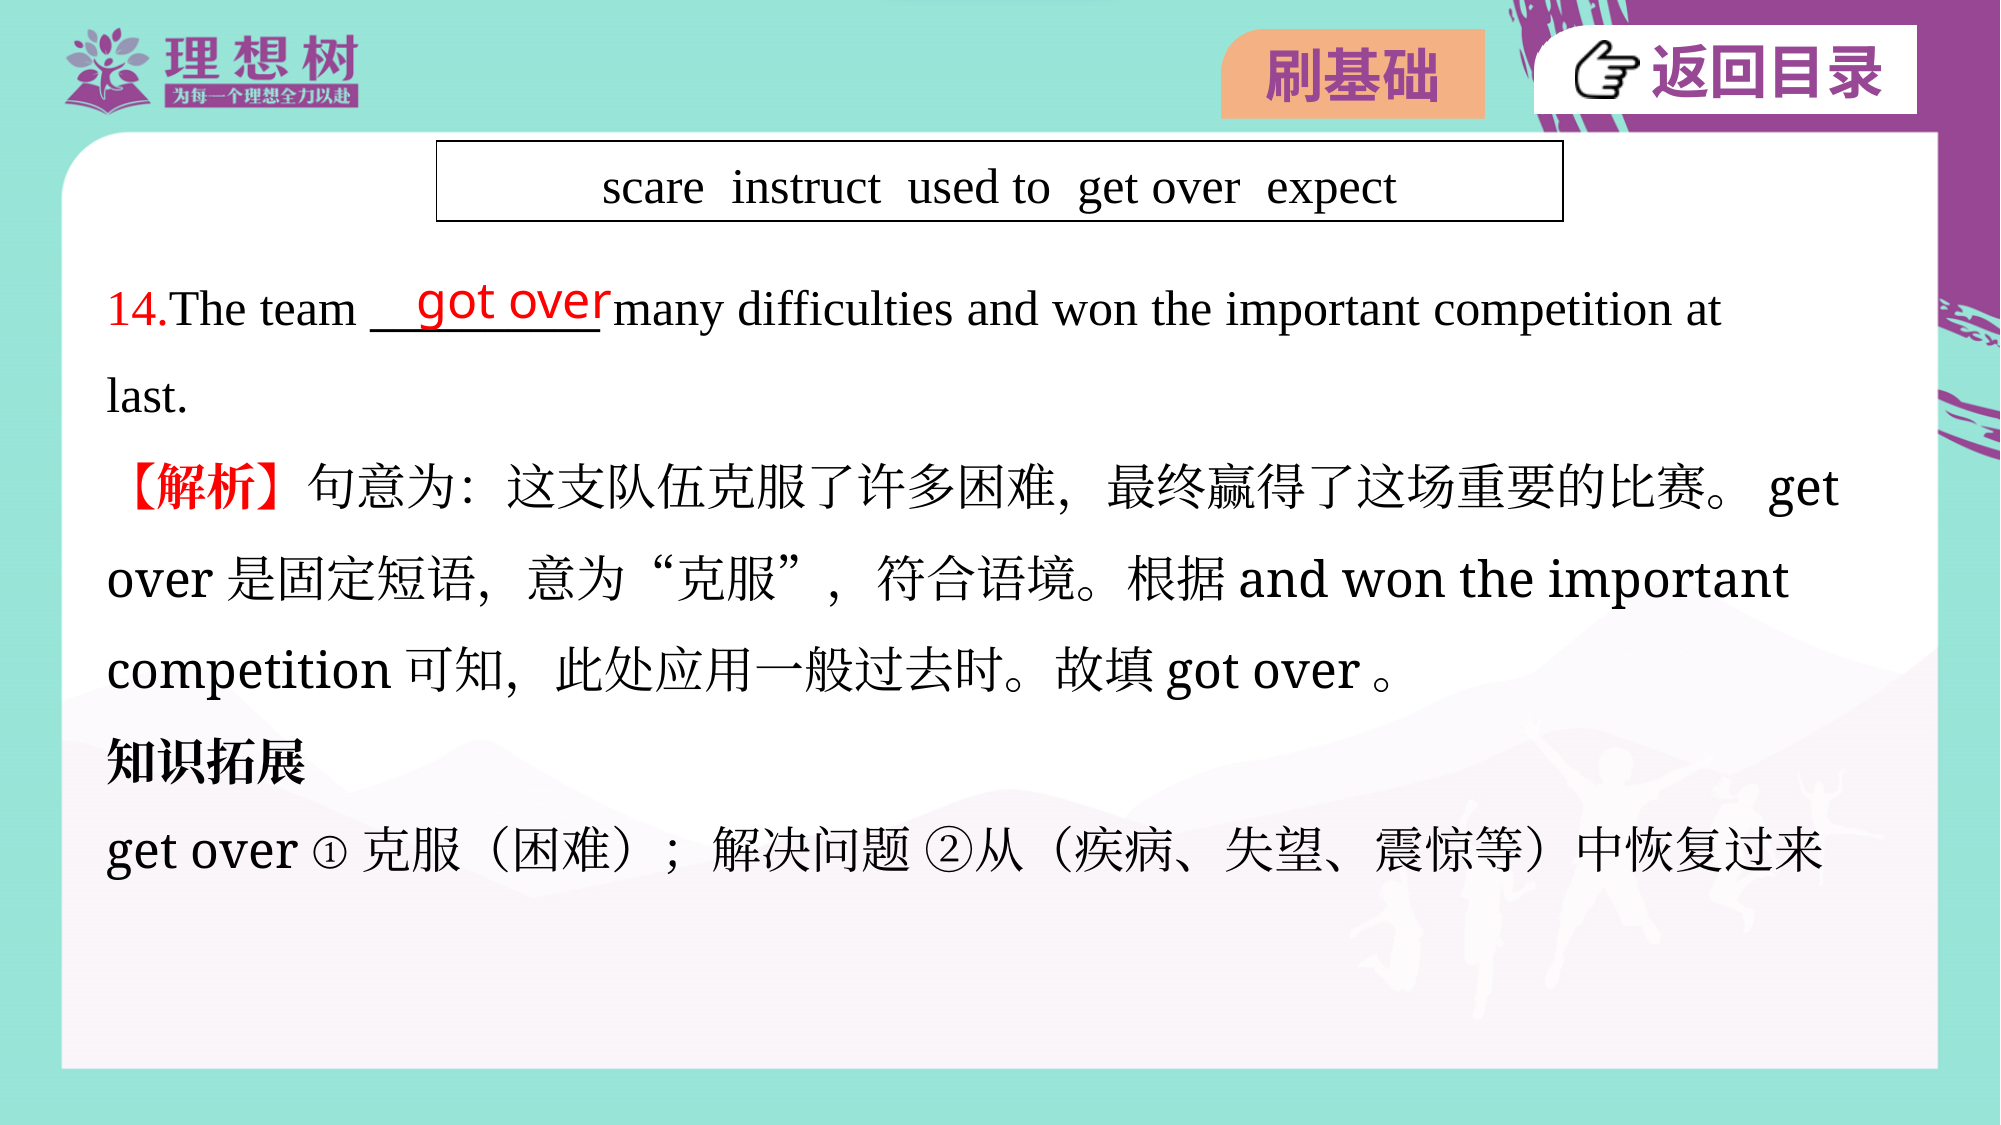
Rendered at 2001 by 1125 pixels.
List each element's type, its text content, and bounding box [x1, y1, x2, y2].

picture [0, 0, 2000, 1125]
text_box 【解析】句意为：这支队伍克服了许多困难，最终赢得了这场重要的比赛。get over是固定短语，意为“克服”，符合语境。根据and won the important competition可知，此处应用一般过去时。故填got over。 知识拓展 get over ①克服（困难）；解决问题 ②从（疾病、失望、震惊等）中恢复过来 [106, 424, 1895, 869]
text_box got over [396, 237, 633, 319]
text_box 14.The team __________ many difficulties and won the important competition at last. [106, 243, 1895, 414]
table_header scare instruct used to get over expect [437, 142, 1562, 220]
